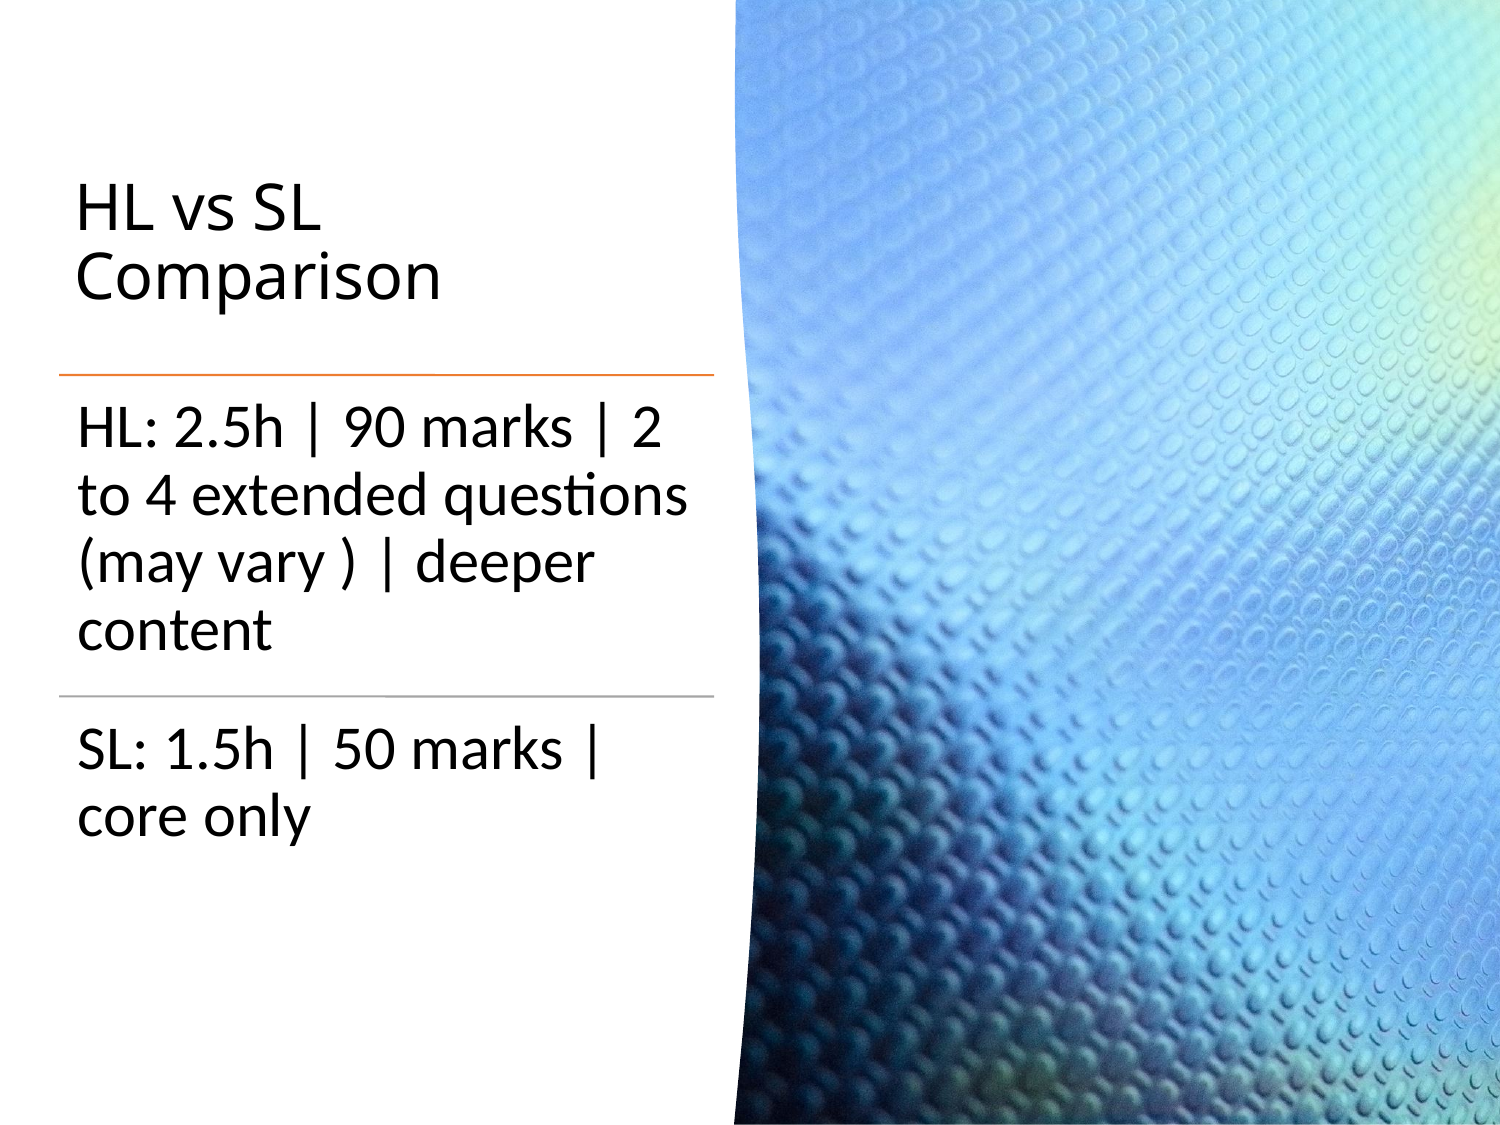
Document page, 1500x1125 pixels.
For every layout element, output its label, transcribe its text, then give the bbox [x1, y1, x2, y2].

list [59, 374, 715, 1018]
title HL vs SL Comparison [59, 53, 715, 322]
picture [733, 0, 1500, 1125]
